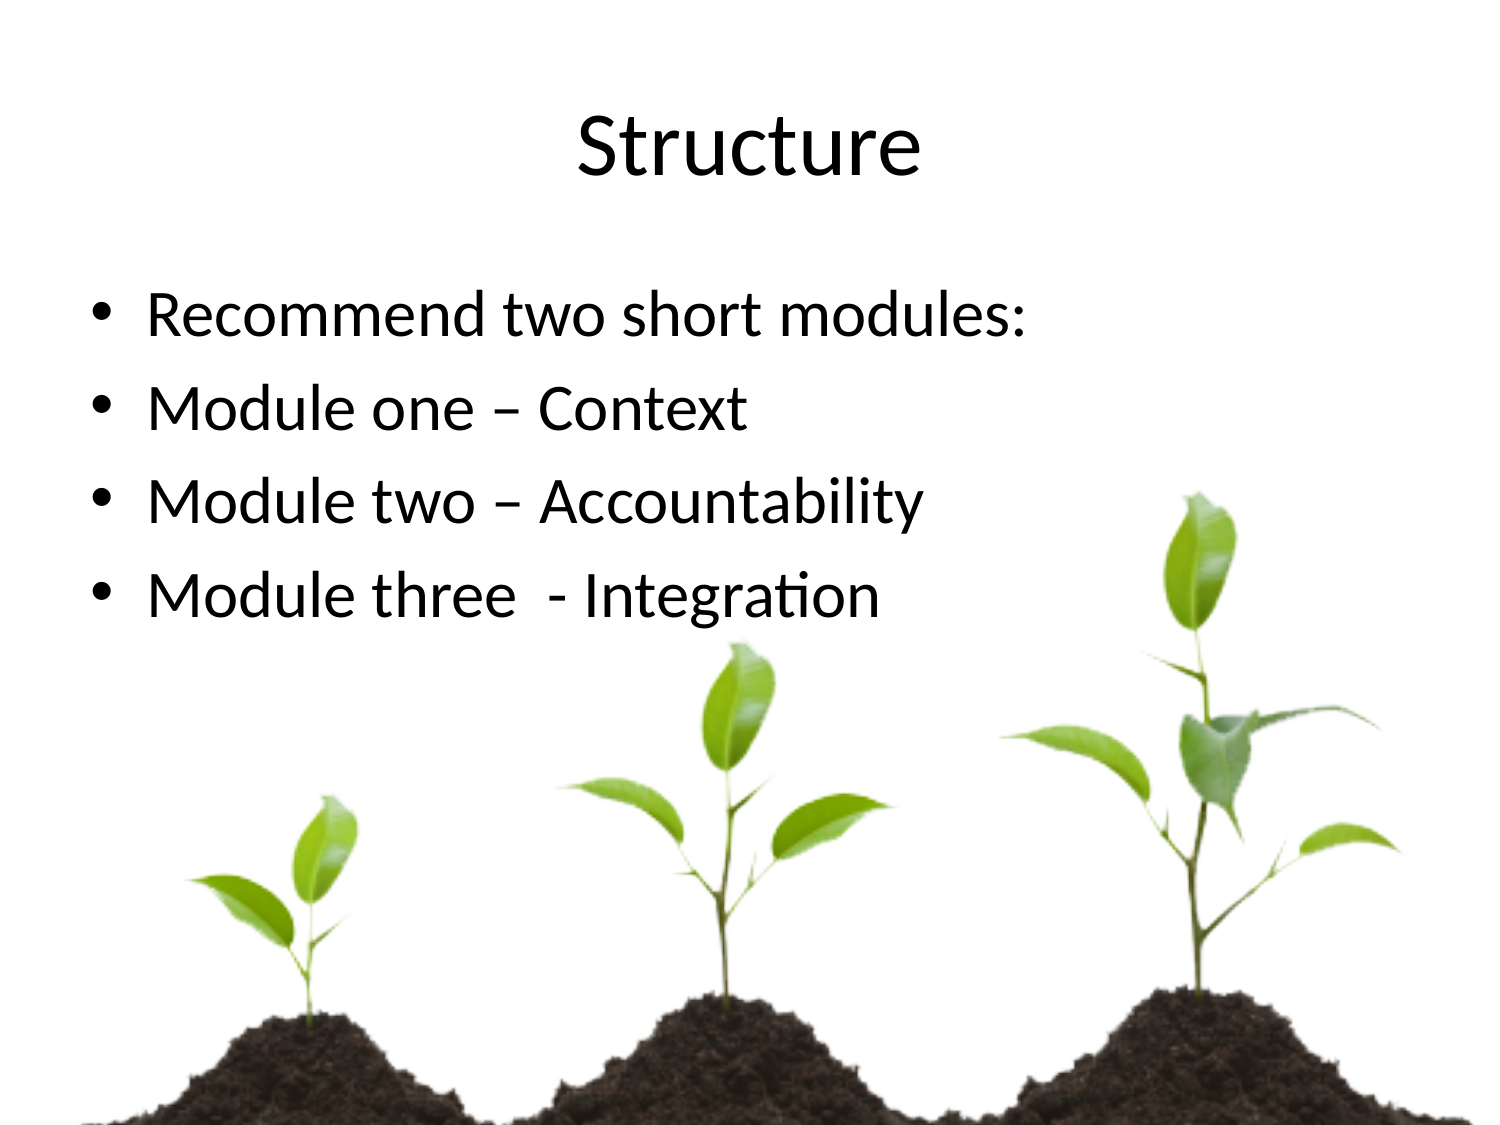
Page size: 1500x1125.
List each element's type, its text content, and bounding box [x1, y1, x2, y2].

title Structure [75, 45, 1425, 233]
list Recommend two short modules: Module one – Context Module two – Accountability Module three - Integration [75, 262, 1425, 351]
picture [18, 352, 1500, 1125]
